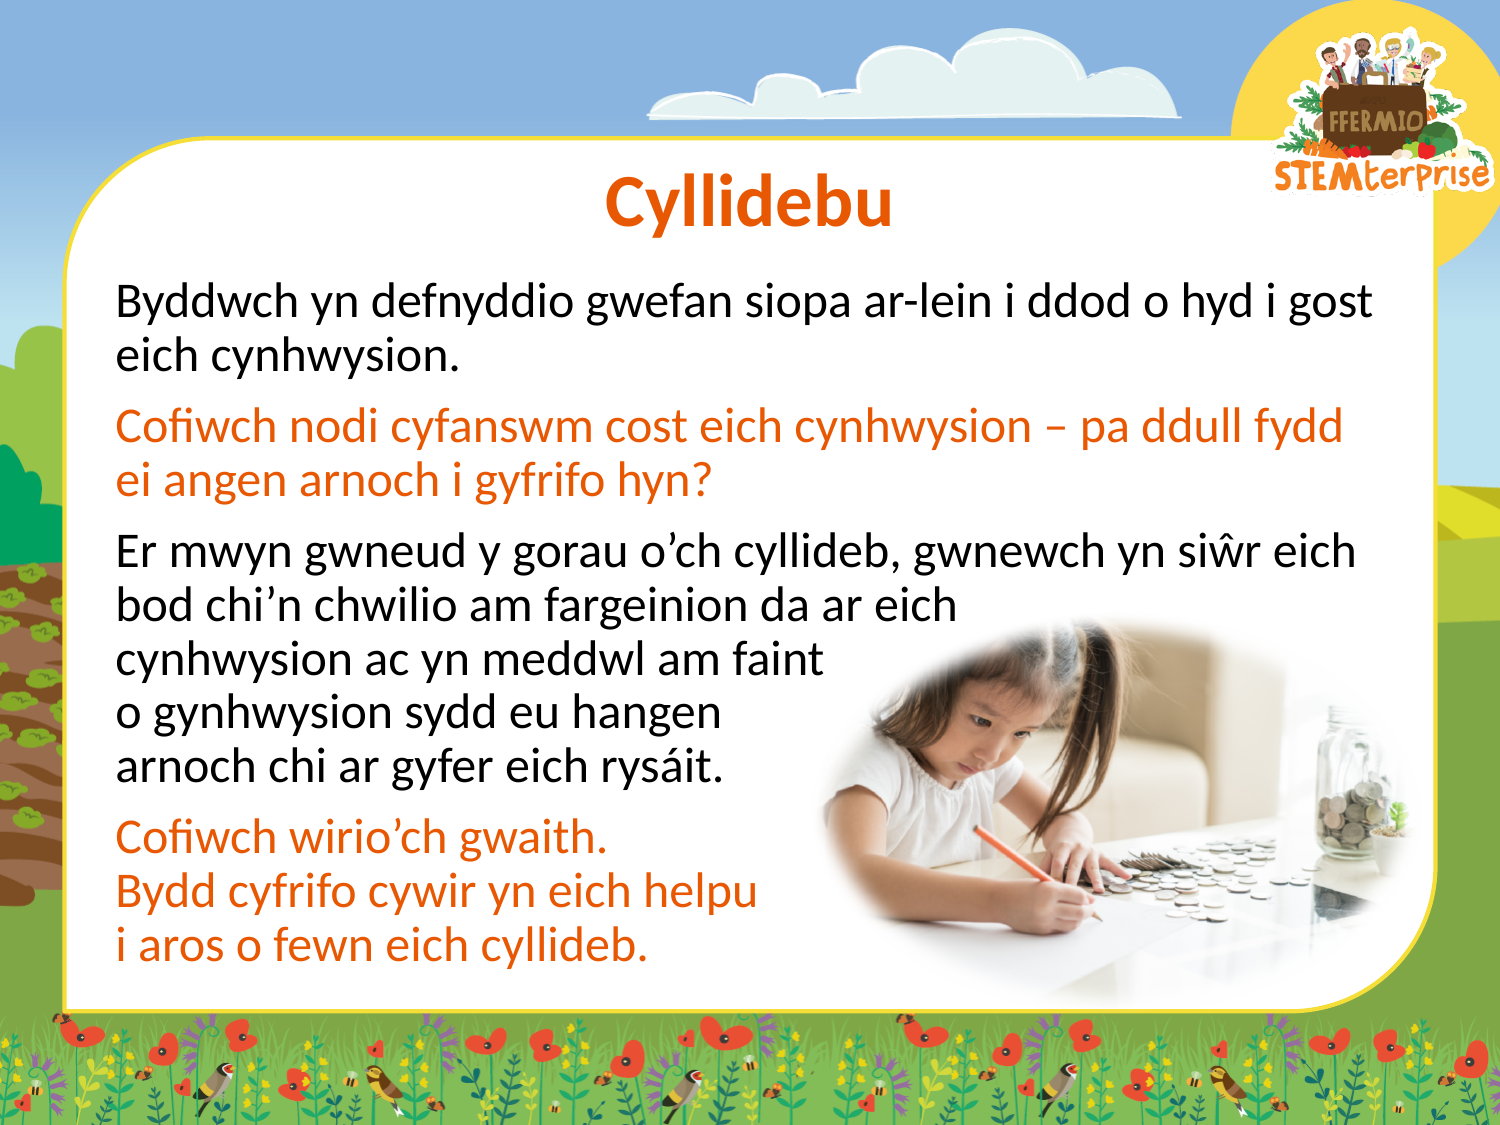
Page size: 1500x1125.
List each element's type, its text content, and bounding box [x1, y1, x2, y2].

list Byddwch yn defnyddio gwefan siopa ar-lein i ddod o hyd i gost eich cynhwysion. Cofiwch nodi cyfanswm cost eich cynhwysion – pa ddull fydd ei angen arnoch i gyfrifo hyn? Er mwyn gwneud y gorau o’ch cyllideb, gwnewch yn siŵr eich bod chi’n chwilio am fargeinion da ar eich cynhwysion ac yn meddwl am faint o gynhwysion sydd eu hangen arnoch chi ar gyfer eich rysáit. Cofiwch wirio’ch gwaith. Bydd cyfrifo cywir yn eich helpu i aros o fewn eich cyllideb. [100, 267, 1400, 965]
title Cyllidebu [218, 137, 1282, 256]
picture [0, 0, 1500, 1125]
